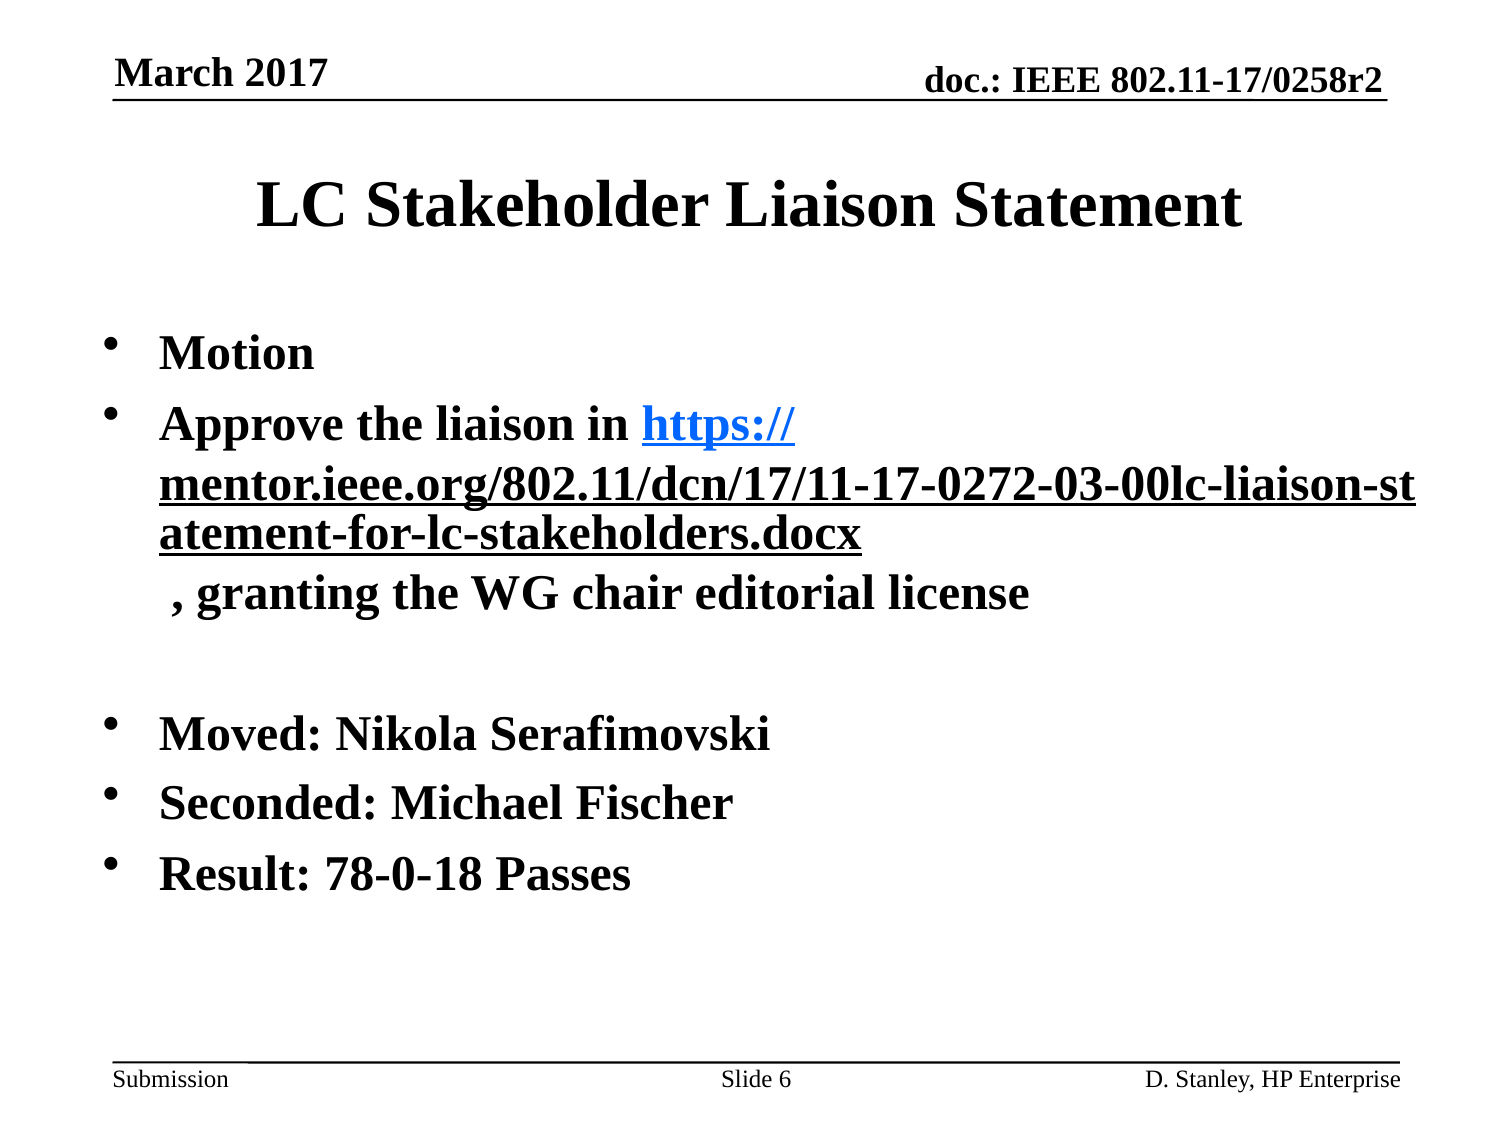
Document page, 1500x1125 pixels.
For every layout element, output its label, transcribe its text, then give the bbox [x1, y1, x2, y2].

title LC Stakeholder Liaison Statement [112, 112, 1388, 288]
slide_number Slide 6 [712, 1061, 800, 1093]
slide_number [114, 49, 423, 95]
list Motion Approve the liaison in https://mentor.ieee.org/802.11/dcn/17/11-17-0272-03-00lc-liaison-statement-for-lc-stakeholders.docx , granting the WG chair editorial license Moved: Nikola Serafimovski Seconded: Michael Fischer Result: 78-0-18 Passes [87, 312, 1450, 1050]
footer D. Stanley, HP Enterprise [878, 1061, 1402, 1093]
